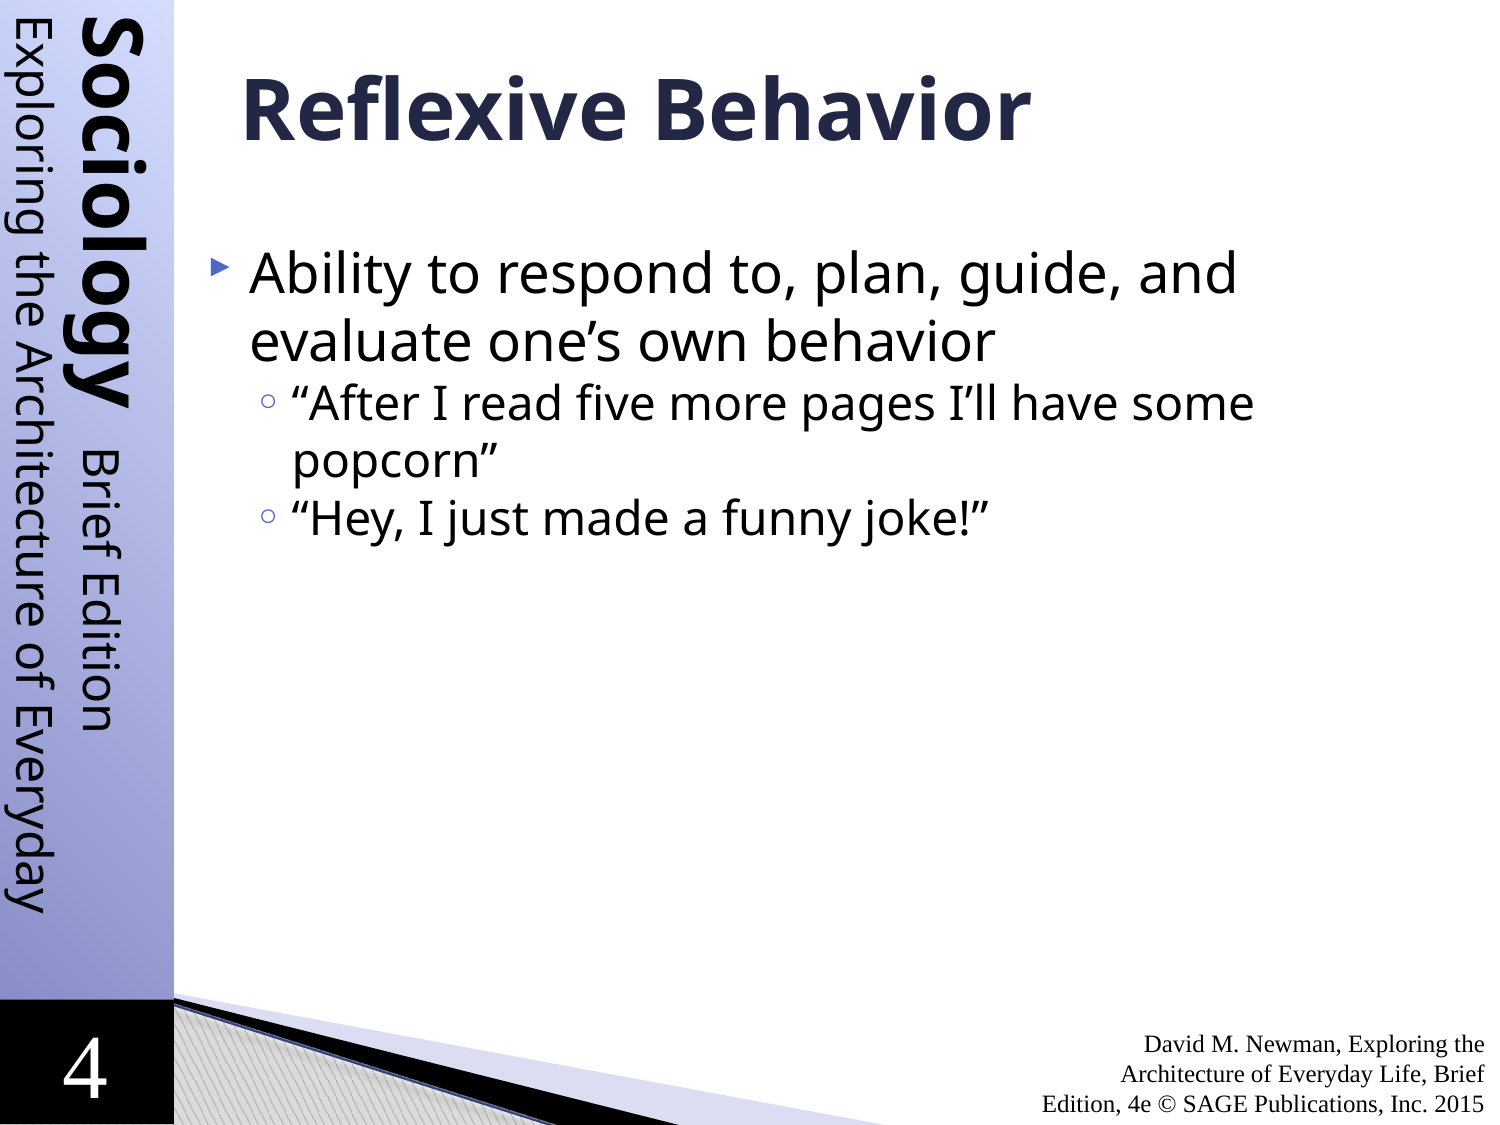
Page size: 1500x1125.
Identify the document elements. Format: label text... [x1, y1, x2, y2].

picture [174, 1003, 558, 1125]
title Reflexive Behavior [225, 12, 1500, 200]
list Ability to respond to, plan, guide, and evaluate one’s own behavior “After I read five more pages I’ll have some popcorn” “Hey, I just made a funny joke!” [174, 162, 1475, 905]
footer David M. Newman, Exploring the Architecture of Everyday Life, Brief Edition, 4e © SAGE Publications, Inc. 2015 [1025, 1065, 1500, 1125]
